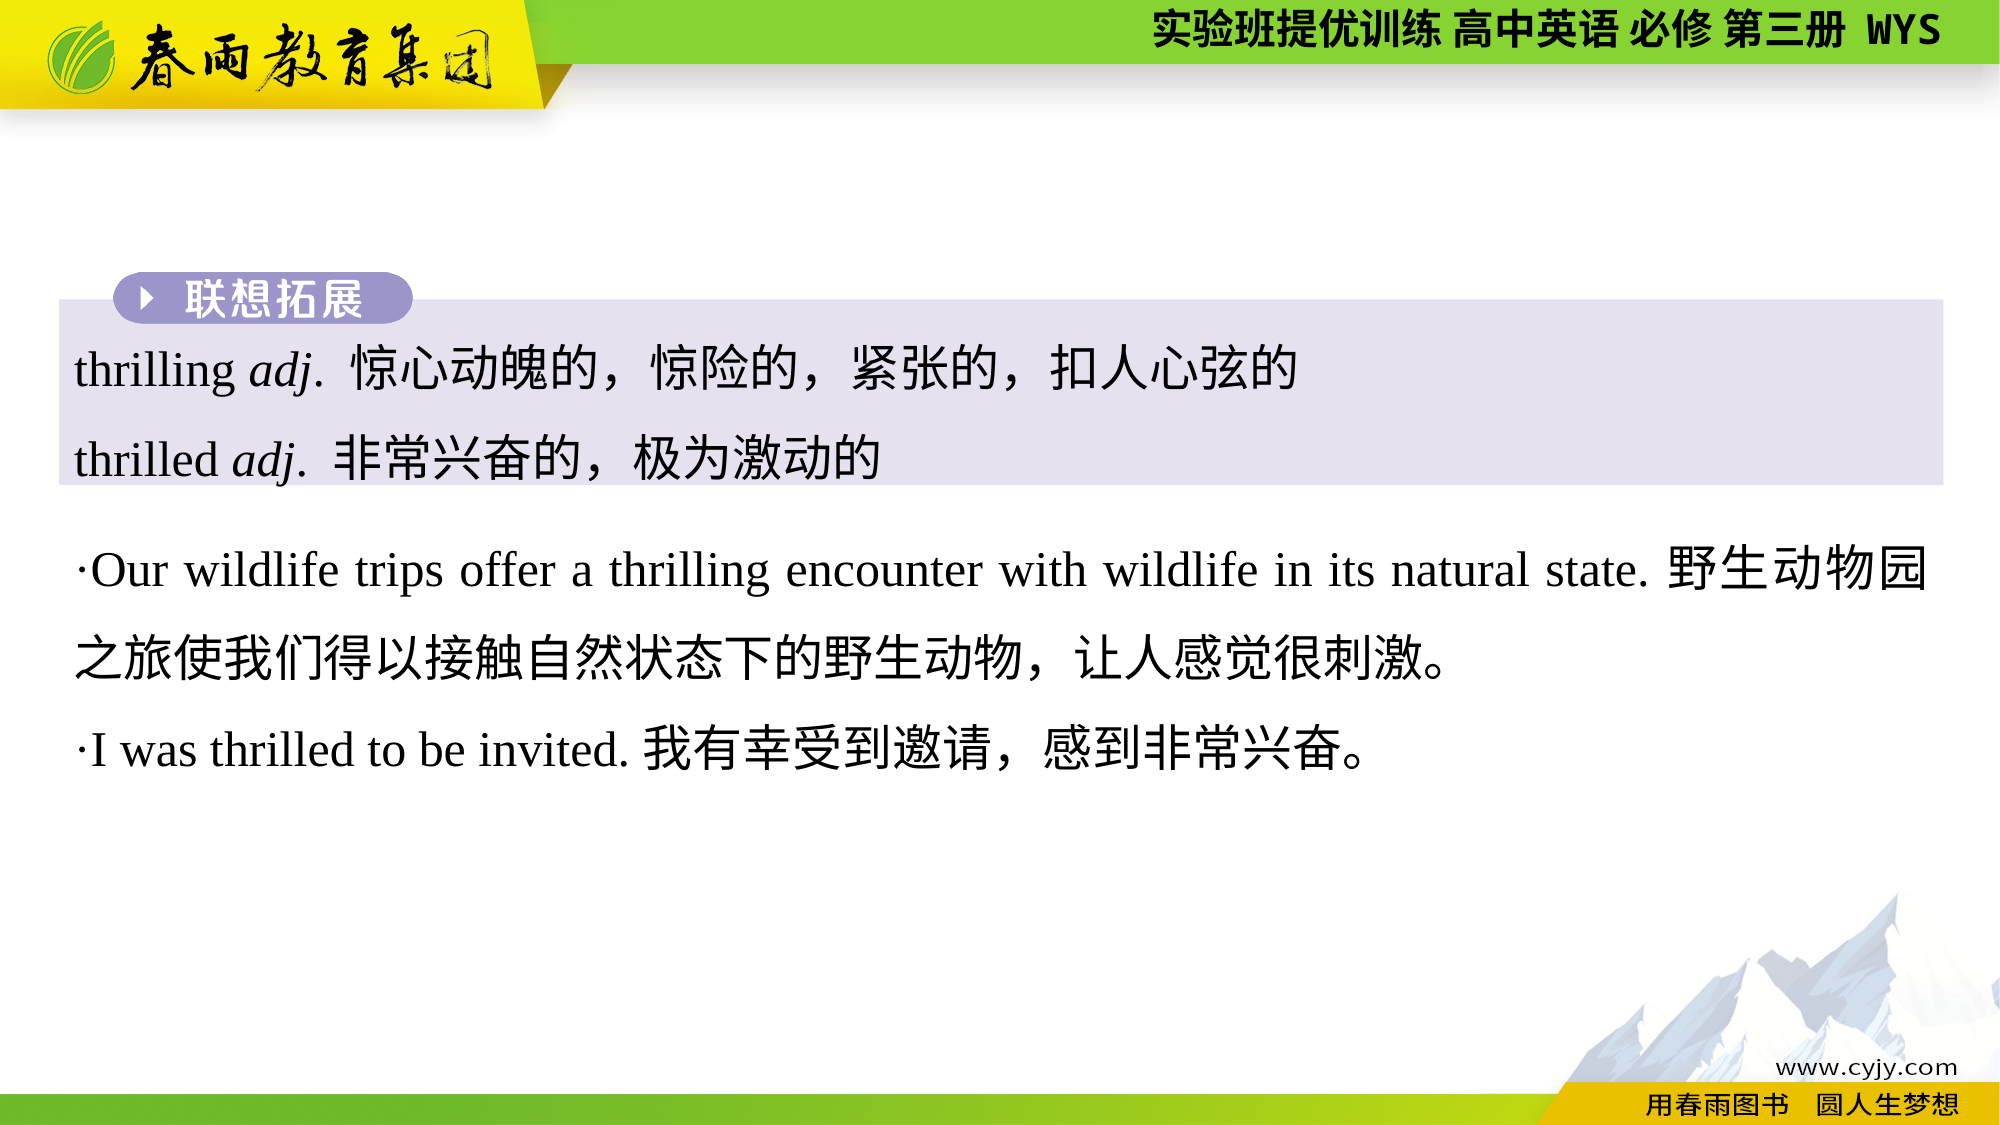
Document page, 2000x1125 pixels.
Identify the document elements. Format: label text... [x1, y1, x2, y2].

text_box ·Our wildlife trips offer a thrilling encounter with wildlife in its natural state.野生动物园之旅使我们得以接触自然状态下的野生动物，让人感觉很刺激。 ·I was thrilled to be invited.我有幸受到邀请，感到非常兴奋。 [59, 498, 1944, 784]
list thrilling adj. 惊心动魄的，惊险的，紧张的，扣人心弦的 thrilled adj. 非常兴奋的，极为激动的 [59, 299, 1944, 485]
picture [0, 0, 2000, 1125]
